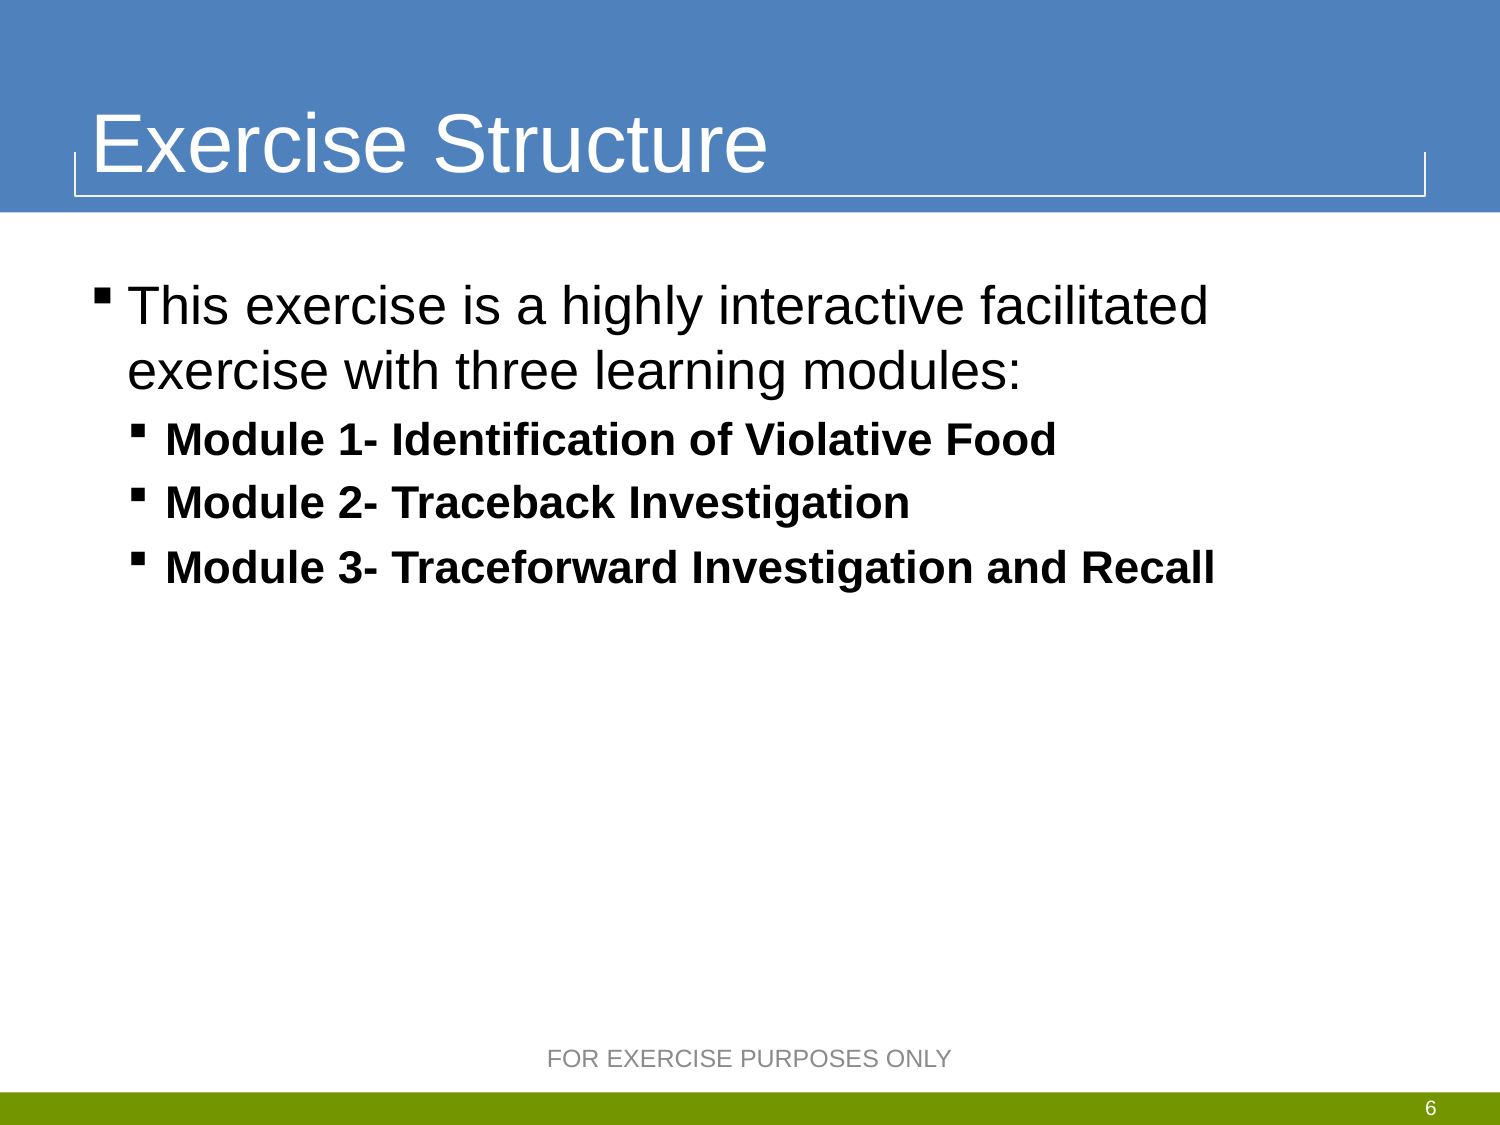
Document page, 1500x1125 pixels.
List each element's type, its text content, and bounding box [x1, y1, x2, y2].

list This exercise is a highly interactive facilitated exercise with three learning modules: Module 1- Identification of Violative Food Module 2- Traceback Investigation Module 3- Traceforward Investigation and Recall [74, 262, 1426, 1006]
title Exercise Structure [74, 44, 1426, 233]
footer FOR EXERCISE PURPOSES ONLY [512, 1042, 988, 1103]
